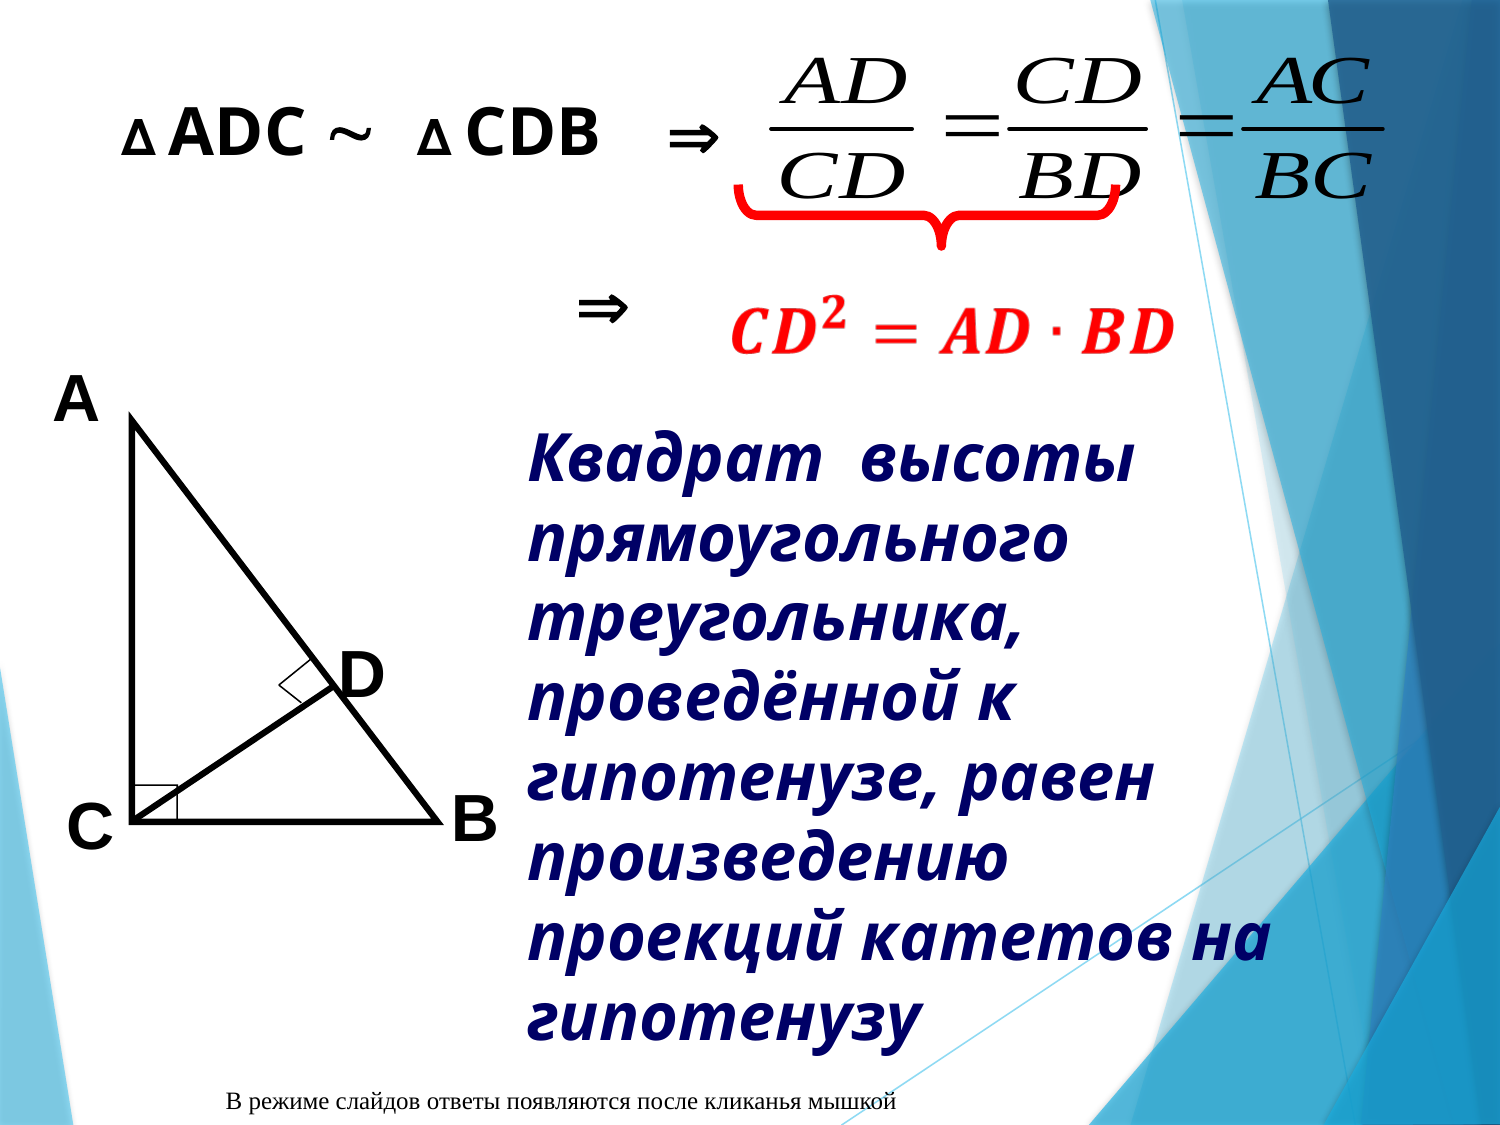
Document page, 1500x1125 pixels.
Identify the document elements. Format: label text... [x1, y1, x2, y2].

text_box [701, 279, 1205, 377]
text_box В режиме слайдов ответы появляются после кликанья мышкой [210, 1077, 913, 1122]
text_box Квадрат высоты прямоугольного треугольника, проведённой к гипотенузе, равен произведению проекций катетов на гипотенузу [512, 406, 1453, 1062]
text_box  [561, 253, 694, 349]
text_box [738, 184, 750, 214]
text_box ∆ АDС  ∆ СDВ [106, 81, 694, 177]
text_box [37, 347, 513, 850]
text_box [755, 33, 1405, 321]
text_box  [652, 83, 736, 179]
